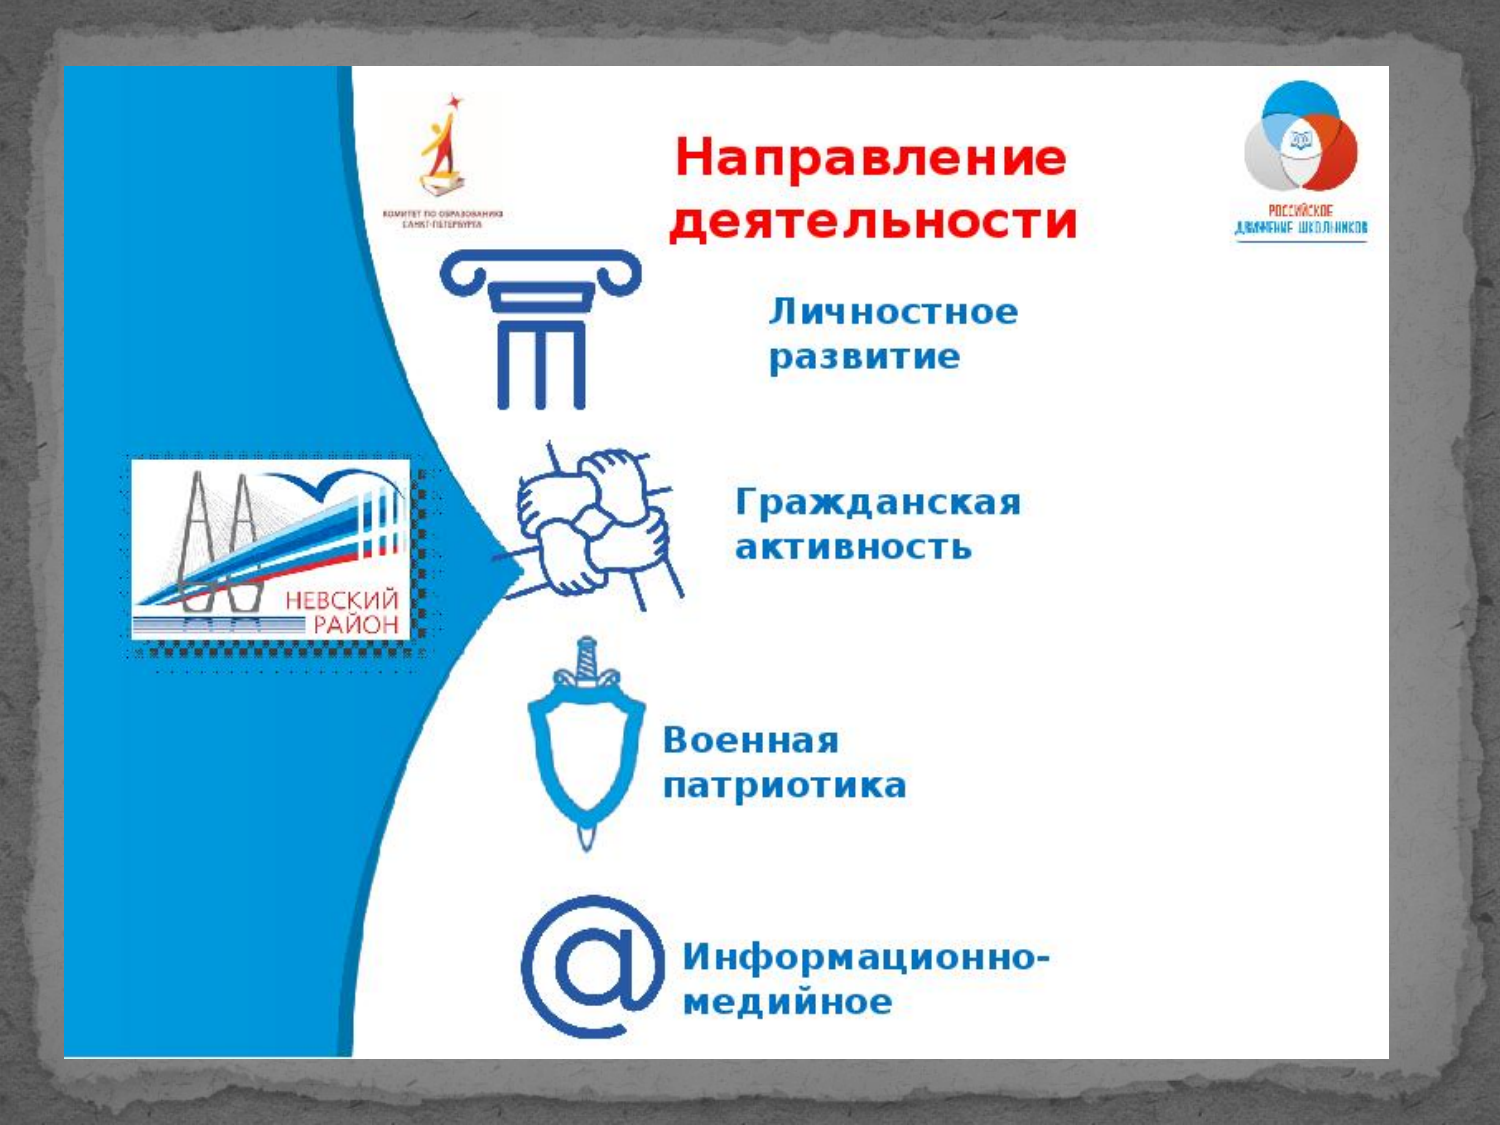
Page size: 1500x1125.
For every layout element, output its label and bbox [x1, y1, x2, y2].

list [68, 70, 1386, 1054]
